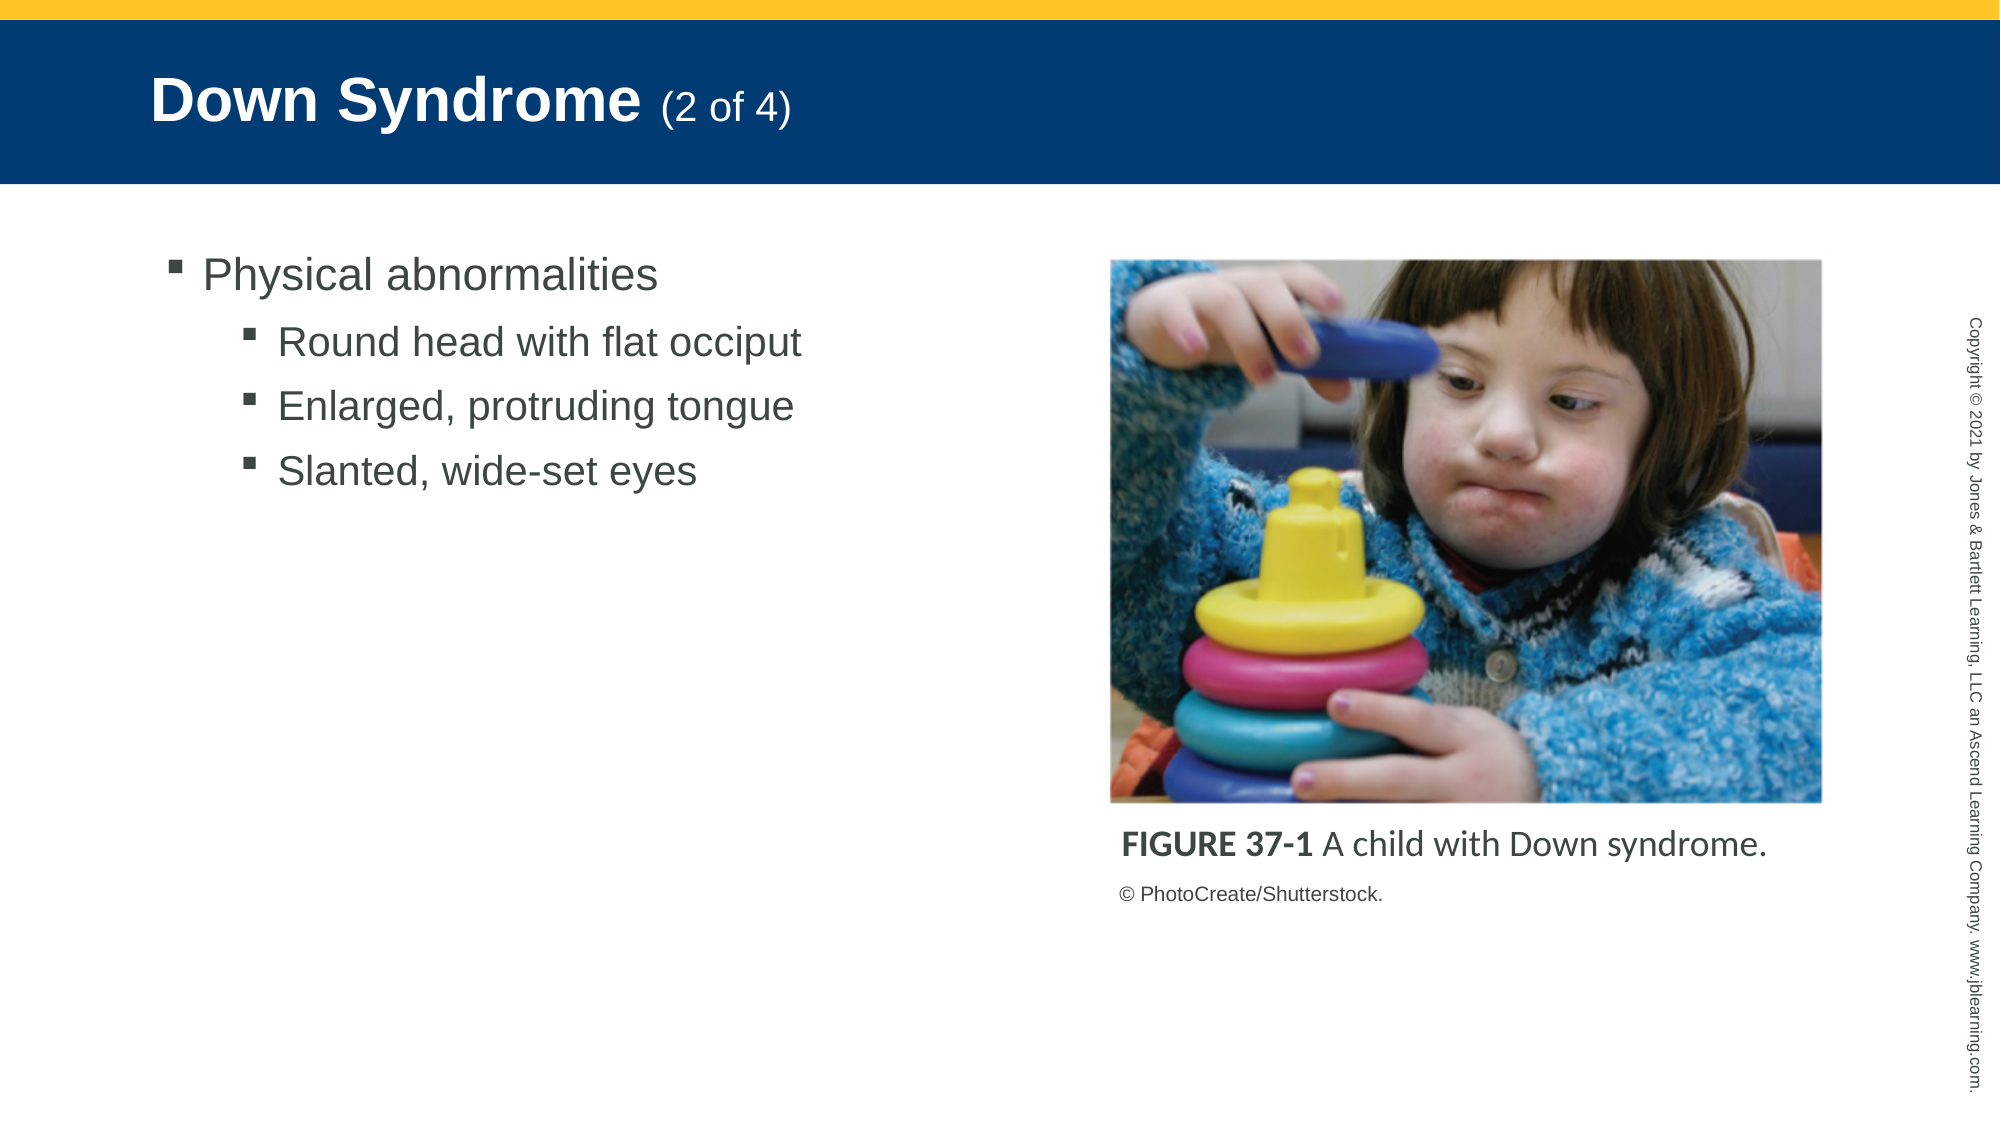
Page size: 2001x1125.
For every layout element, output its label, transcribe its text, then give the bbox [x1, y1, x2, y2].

list Physical abnormalities Round head with flat occiput Enlarged, protruding tongue Slanted, wide-set eyes [150, 237, 1050, 1025]
picture [1100, 252, 1832, 811]
title Down Syndrome (2 of 4) [0, 19, 2000, 185]
text_box © PhotoCreate/Shutterstock. [1104, 873, 1399, 913]
text_box FIGURE 37-1 A child with Down syndrome. [1107, 811, 1784, 872]
